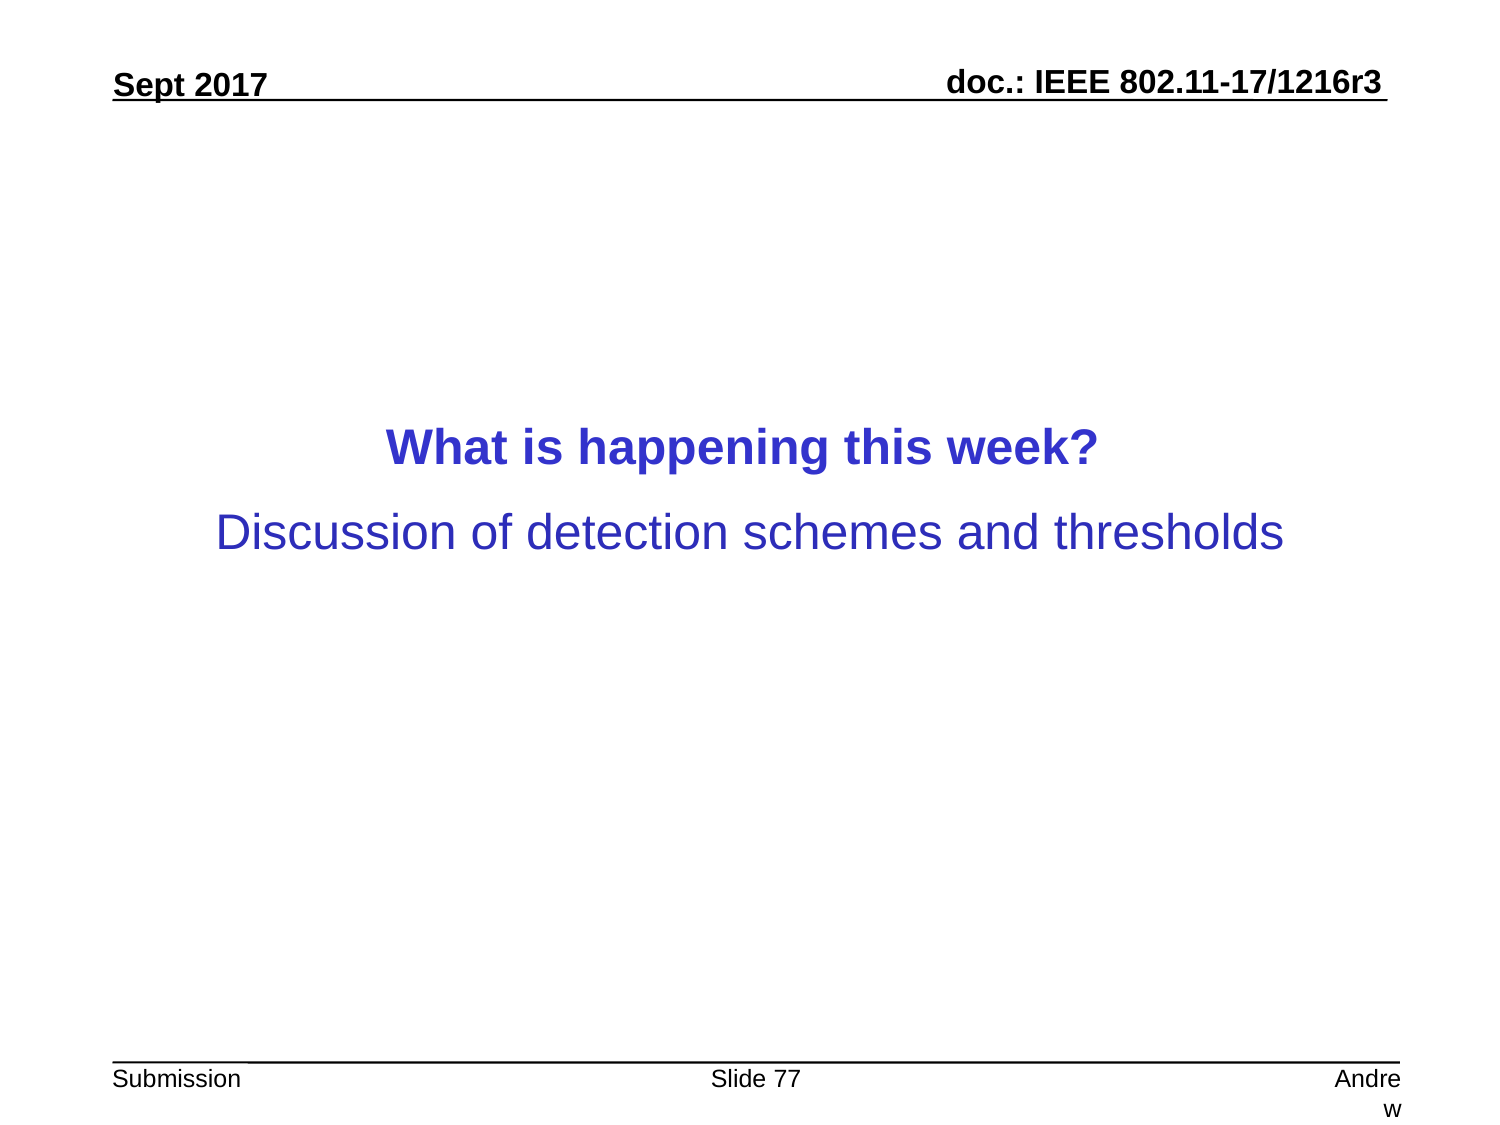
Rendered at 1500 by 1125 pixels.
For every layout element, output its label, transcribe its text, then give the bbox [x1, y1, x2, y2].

footer Andrew Myles, Cisco [1320, 1061, 1402, 1093]
list What is happening this week? Discussion of detection schemes and thresholds [112, 324, 1388, 650]
slide_number Slide 77 [709, 1061, 803, 1093]
